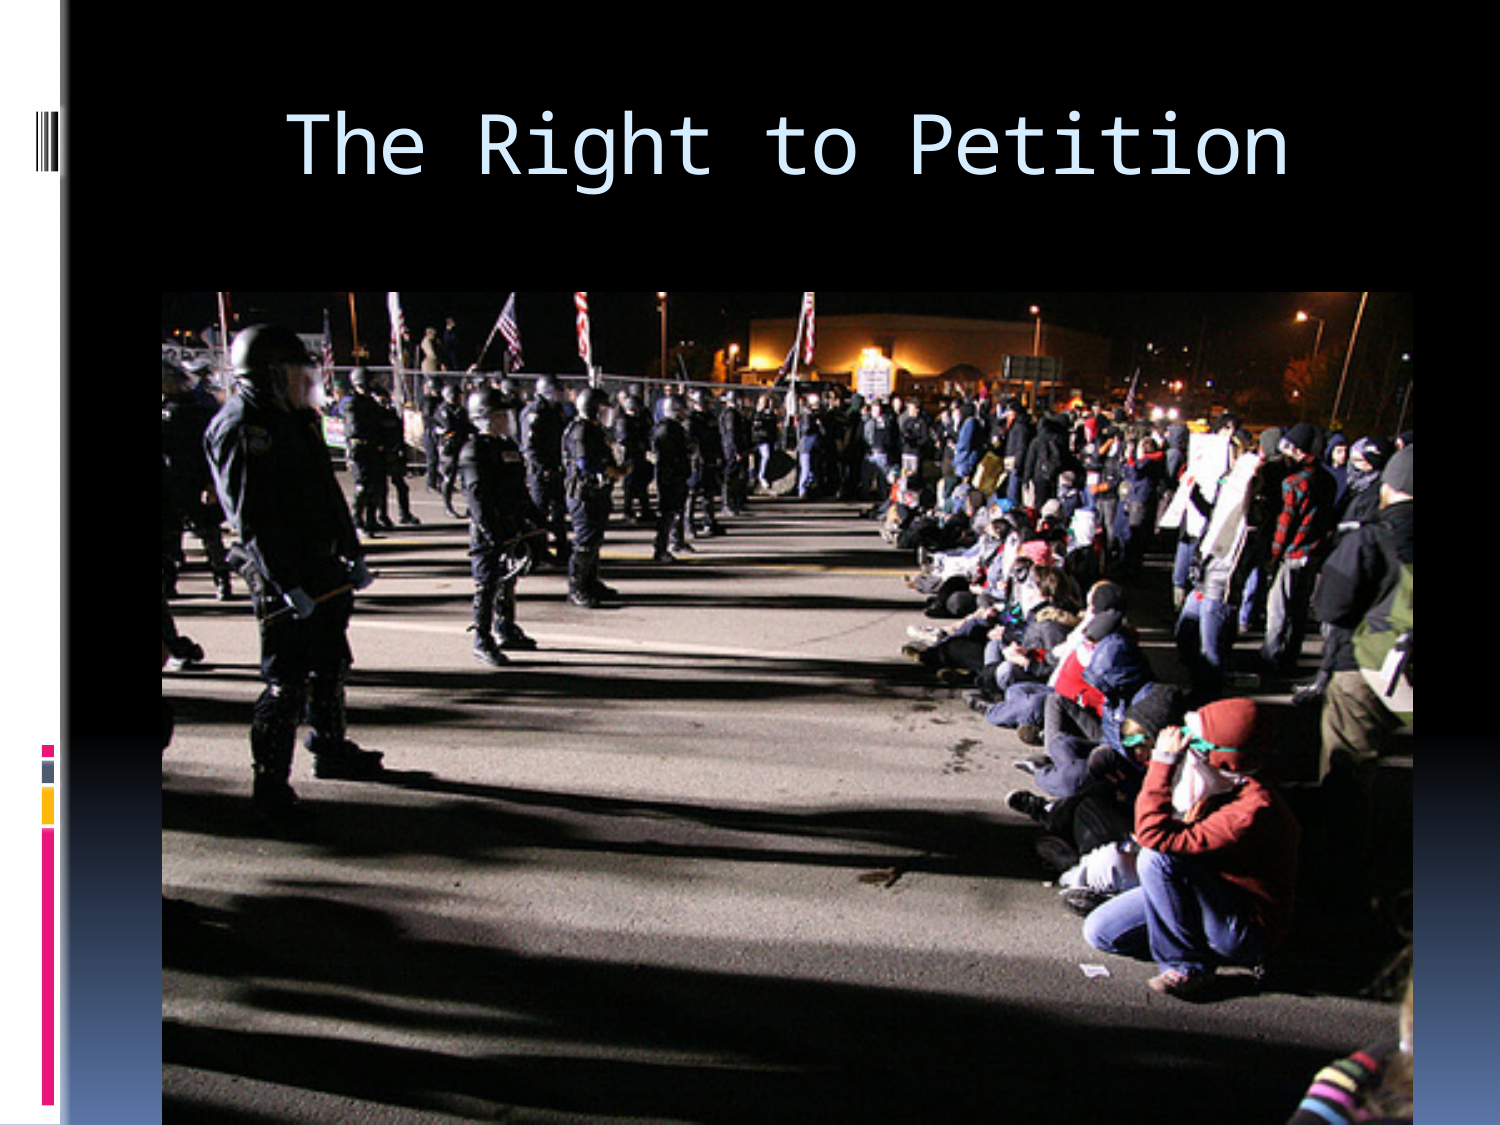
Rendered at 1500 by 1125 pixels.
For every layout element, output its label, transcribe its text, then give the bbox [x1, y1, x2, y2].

title The Right to Petition [150, 83, 1425, 234]
picture [162, 292, 1413, 1125]
